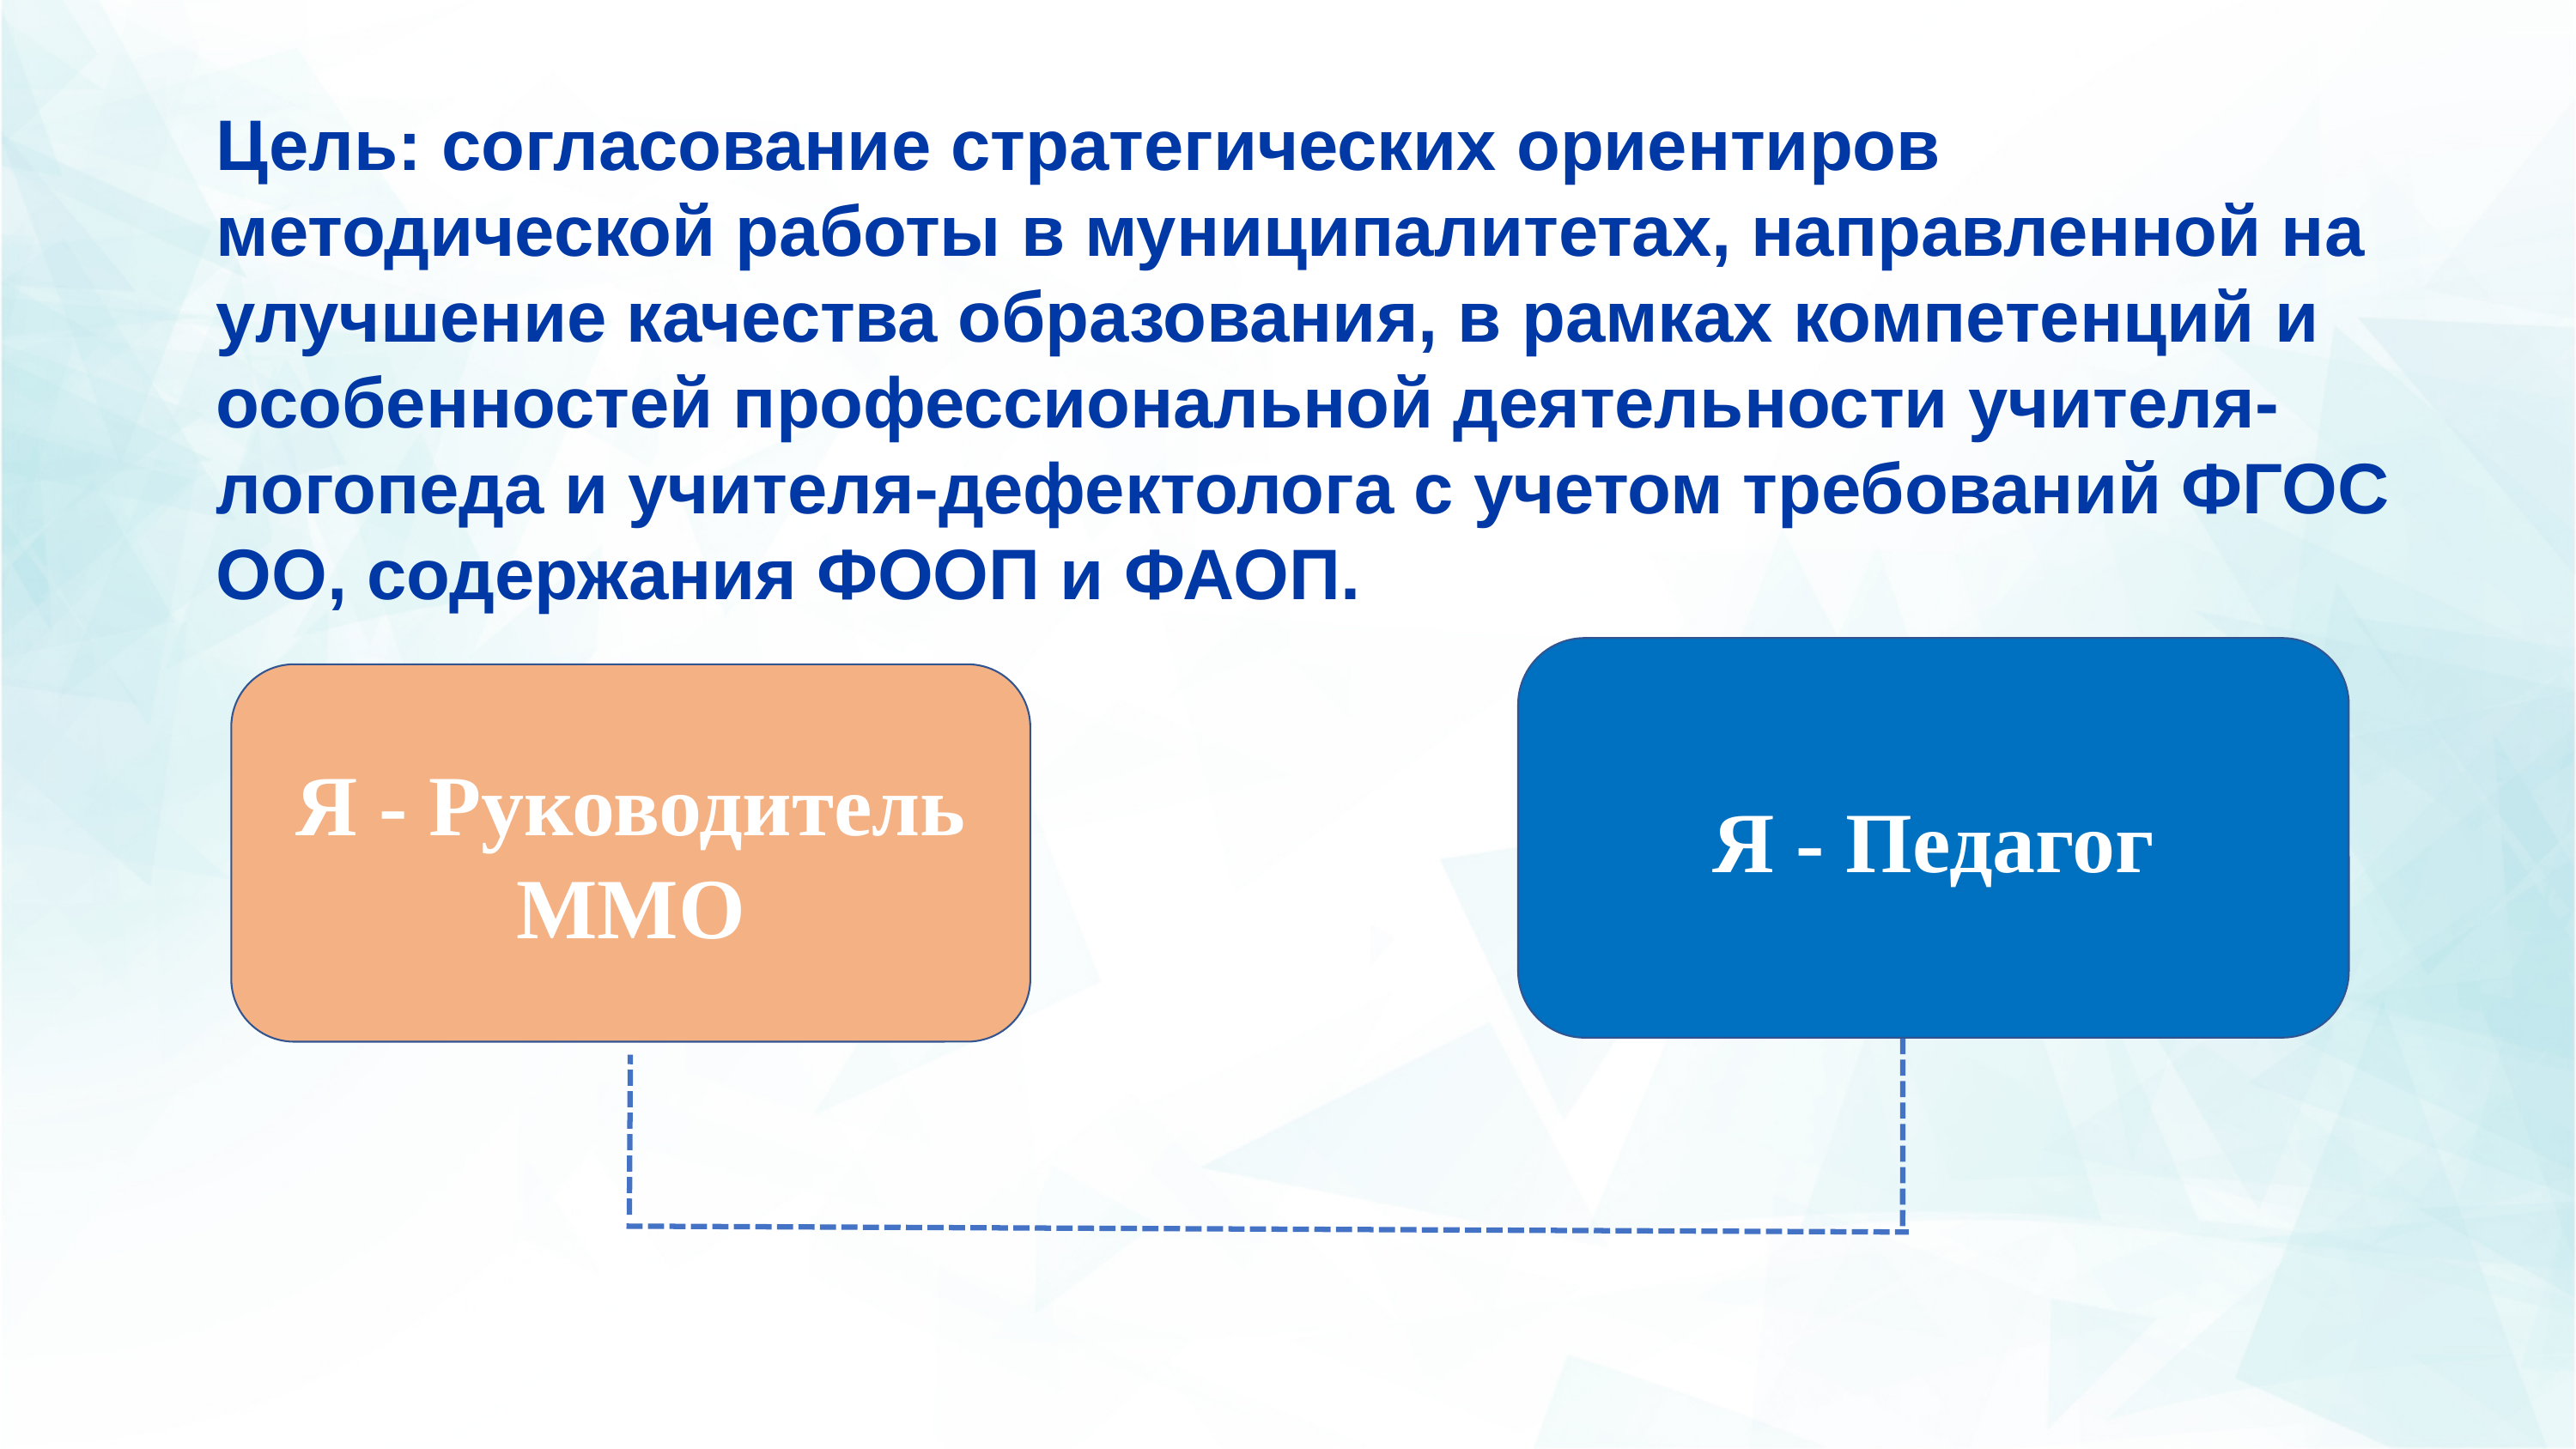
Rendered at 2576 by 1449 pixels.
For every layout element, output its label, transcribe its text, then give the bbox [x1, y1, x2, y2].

text_box Цель: согласование стратегических ориентиров методической работы в муниципалитетах, направленной на улучшение качества образования, в рамках компетенций и особенностей профессиональной деятельности учителя-логопеда и учителя-дефектолога с учетом требований ФГОС ОО, содержания ФООП и ФАОП. [204, 93, 2433, 706]
text_box Я - Педагог [1516, 637, 2350, 1039]
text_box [626, 1226, 1909, 1233]
text_box Я - Руководитель ММО [230, 663, 1031, 1043]
picture [0, 0, 2576, 1449]
